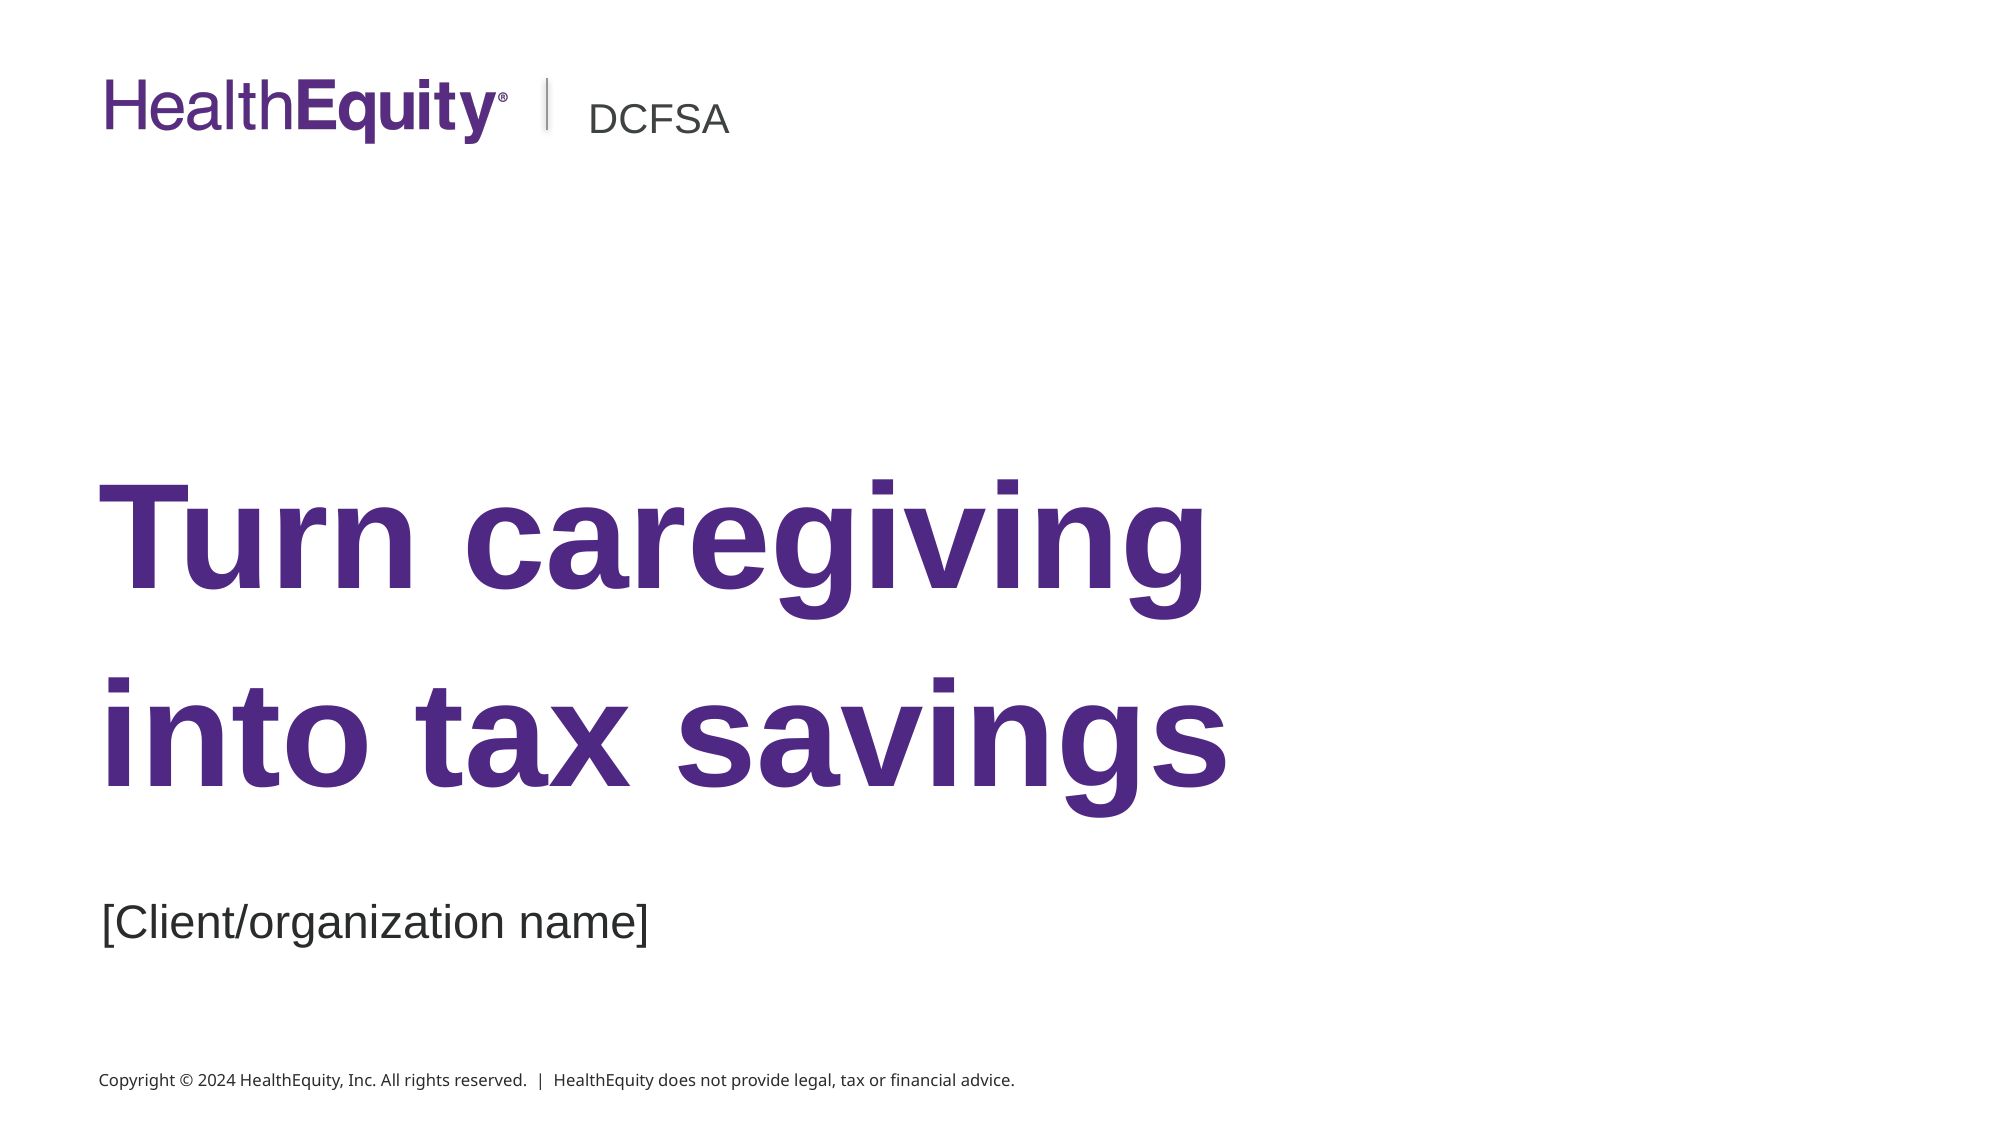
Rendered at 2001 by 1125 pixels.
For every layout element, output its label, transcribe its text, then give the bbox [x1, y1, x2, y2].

picture [106, 79, 508, 144]
title Turn caregiving into tax savings [98, 420, 1889, 806]
list DCFSA [588, 76, 1889, 143]
list [Client/organization name] [101, 885, 1892, 945]
